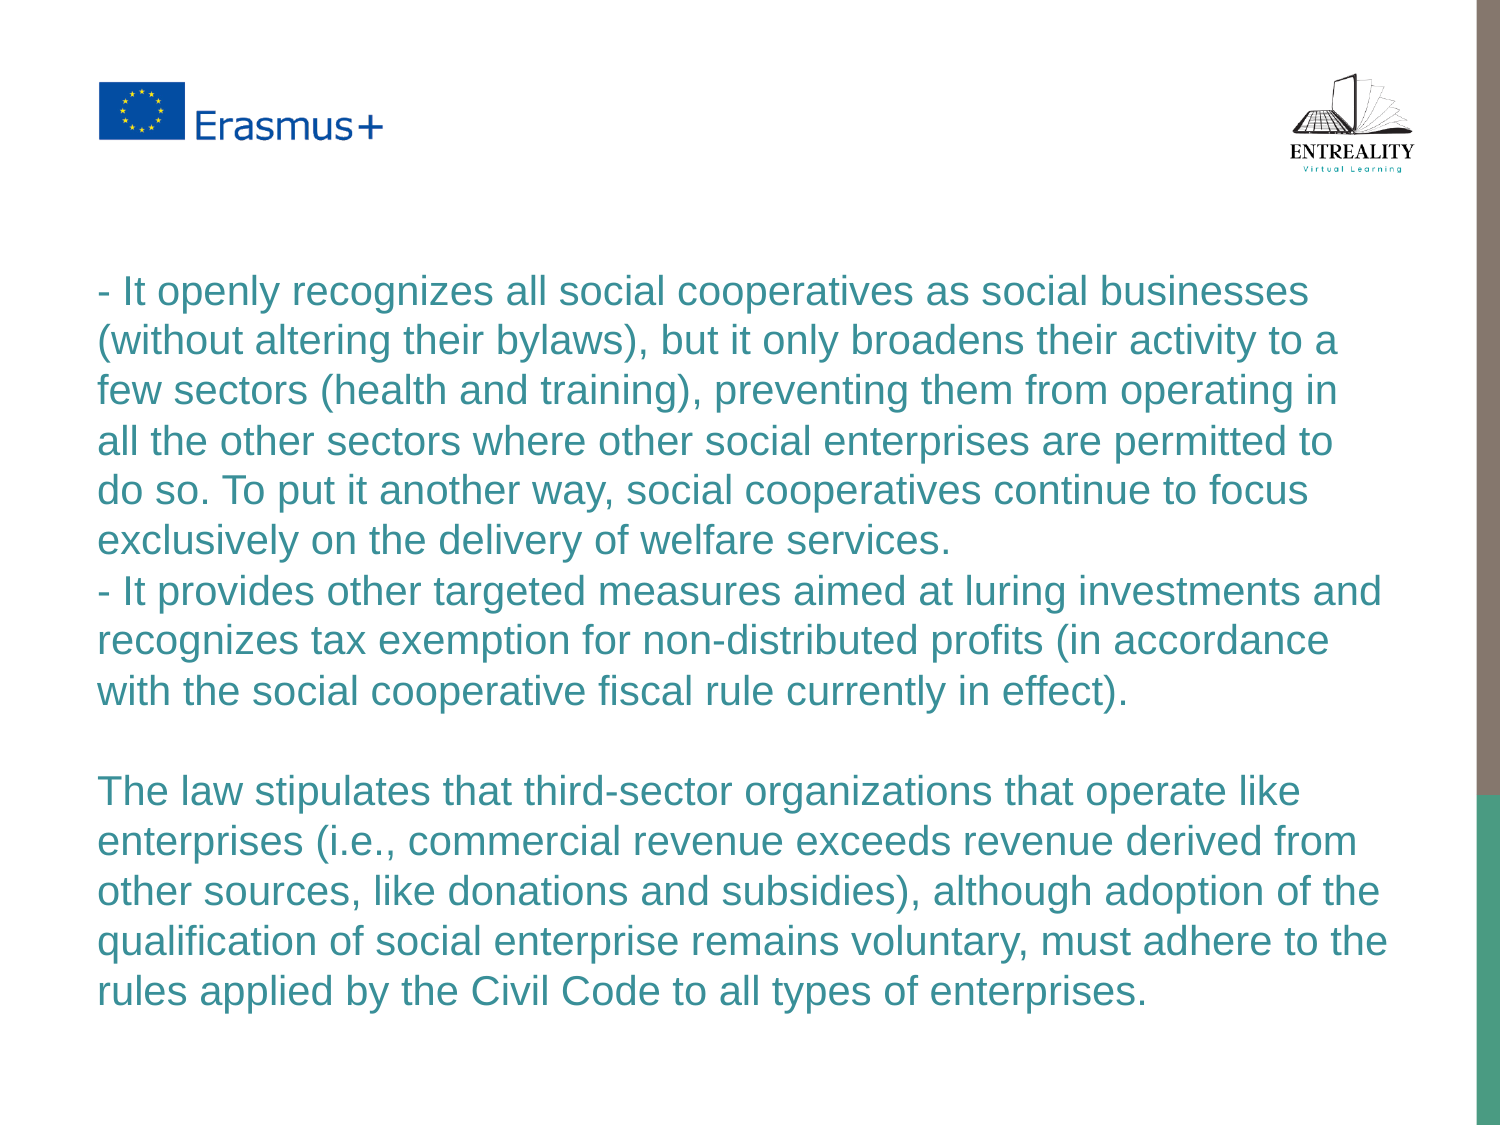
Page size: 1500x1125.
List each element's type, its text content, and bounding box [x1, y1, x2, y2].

title - It openly recognizes all social cooperatives as social businesses (without altering their bylaws), but it only broadens their activity to a few sectors (health and training), preventing them from operating in all the other sectors where other social enterprises are permitted to do so. To put it another way, social cooperatives continue to focus exclusively on the delivery of welfare services. - It provides other targeted measures aimed at luring investments and recognizes tax exemption for non-distributed profits (in accordance with the social cooperative fiscal rule currently in effect). The law stipulates that third-sector organizations that operate like enterprises (i.e., commercial revenue exceeds revenue derived from other sources, like donations and subsidies), although adoption of the qualification of social enterprise remains voluntary, must adhere to the rules applied by the Civil Code to all types of enterprises. [82, 399, 1407, 1027]
picture [81, 64, 399, 156]
picture [1246, 17, 1458, 229]
